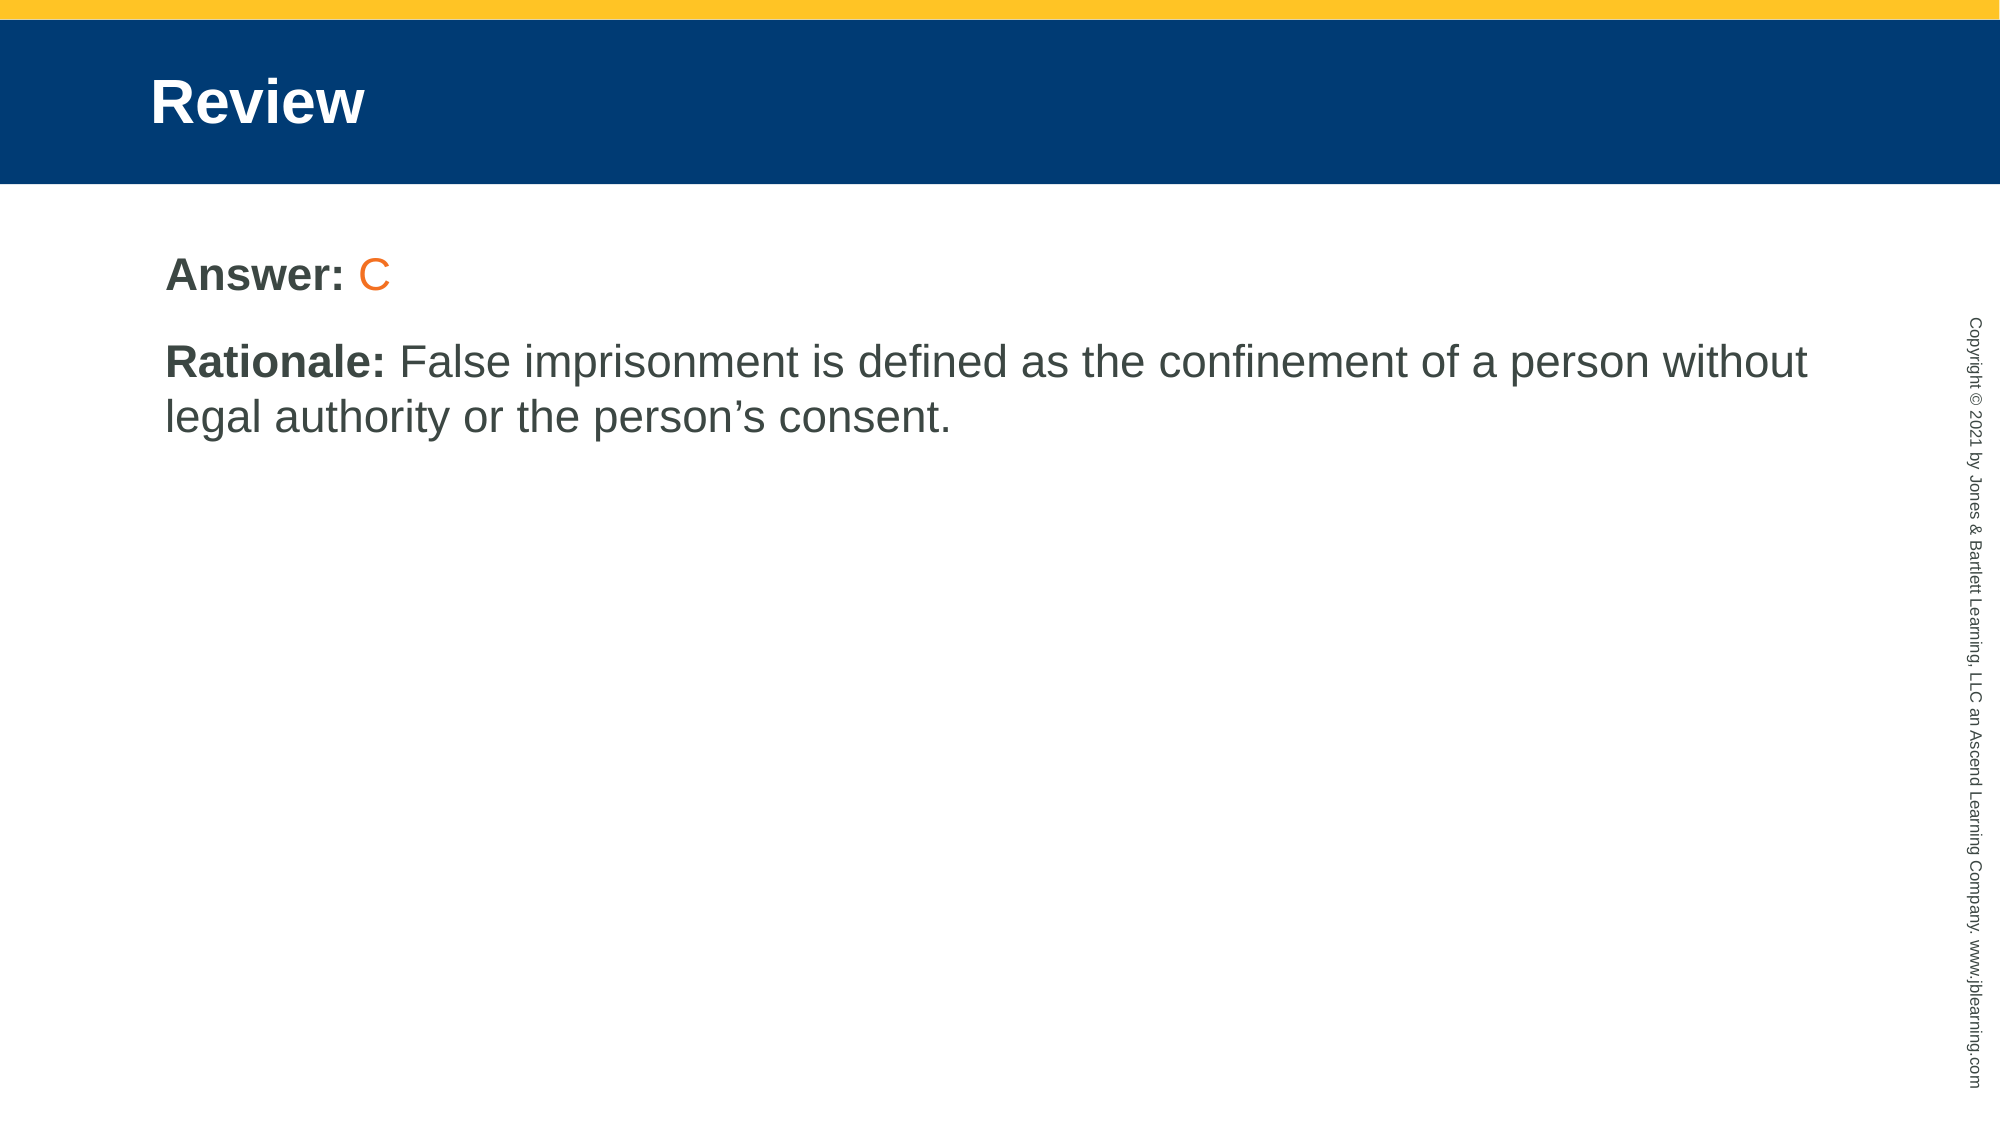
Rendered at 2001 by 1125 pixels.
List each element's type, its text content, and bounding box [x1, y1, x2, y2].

list Answer: C Rationale: False imprisonment is defined as the confinement of a person without legal authority or the person’s consent. [150, 237, 1850, 1025]
title Review [0, 19, 2000, 185]
